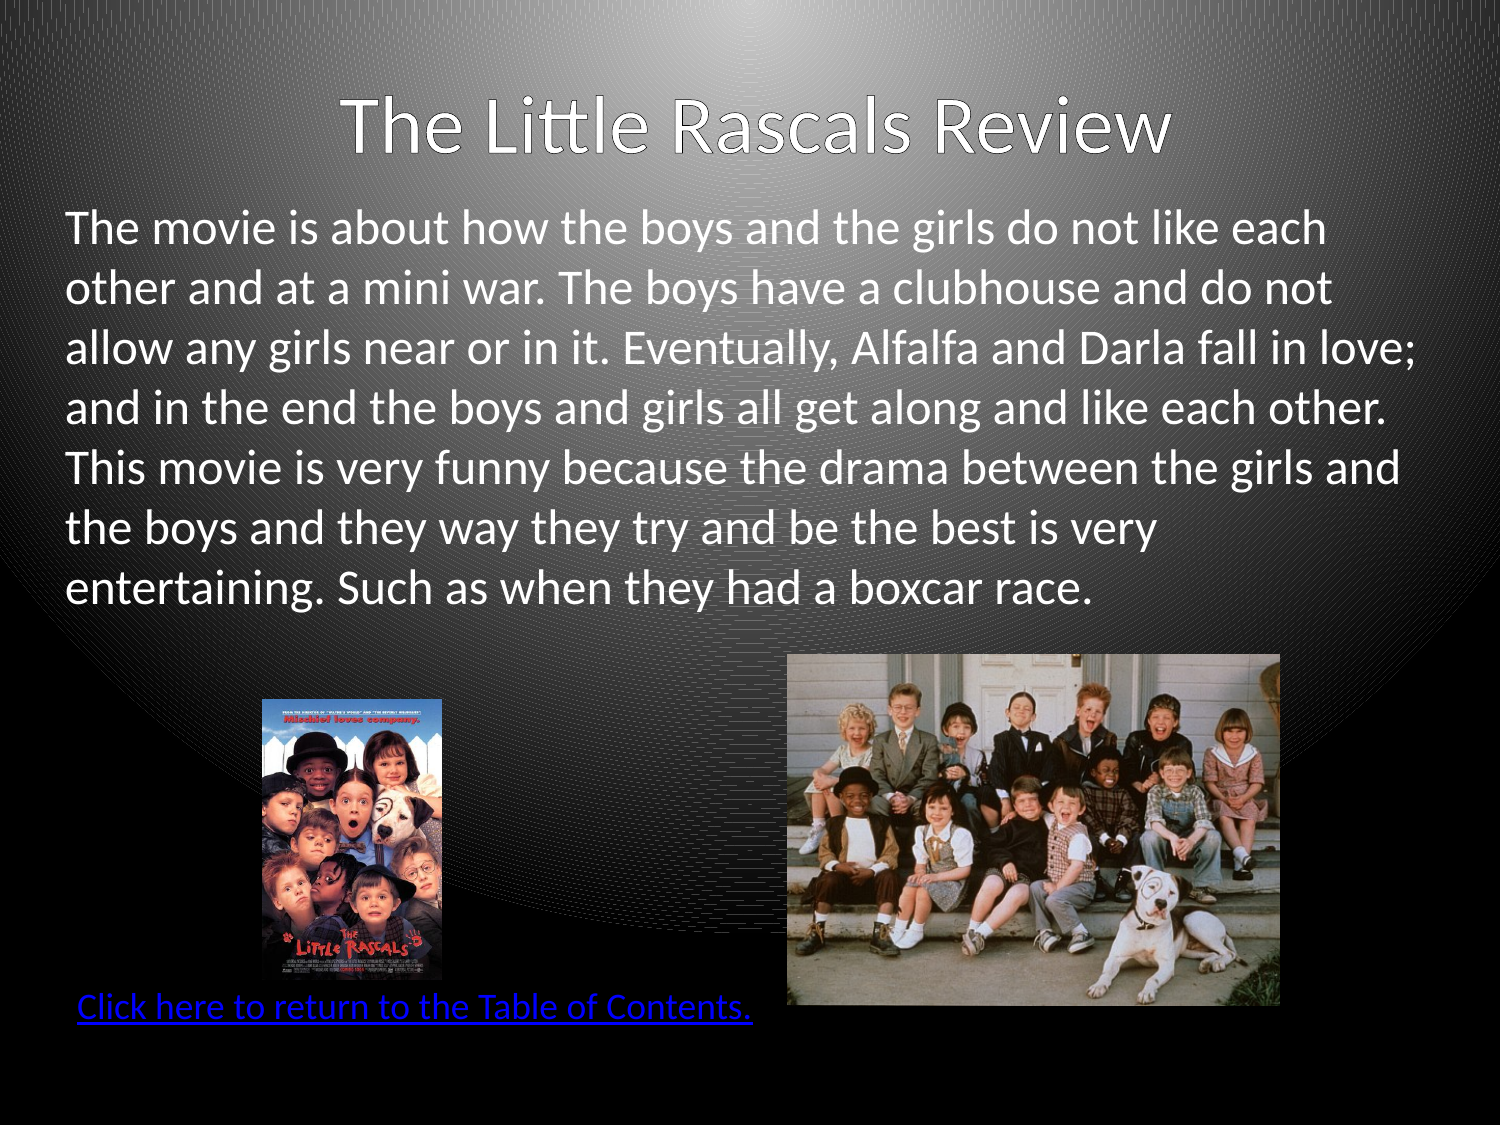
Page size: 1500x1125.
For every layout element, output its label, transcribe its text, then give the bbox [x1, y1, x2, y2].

picture [787, 653, 1280, 1006]
picture [262, 699, 442, 980]
text_box The Little Rascals Review [49, 62, 1463, 178]
text_box The movie is about how the boys and the girls do not like each other and at a mini war. The boys have a clubhouse and do not allow any girls near or in it. Eventually, Alfalfa and Darla fall in love; and in the end the boys and girls all get along and like each other. This movie is very funny because the drama between the girls and the boys and they way they try and be the best is very entertaining. Such as when they had a boxcar race. [50, 187, 1438, 623]
text_box Click here to return to the Table of Contents. [62, 974, 768, 1035]
